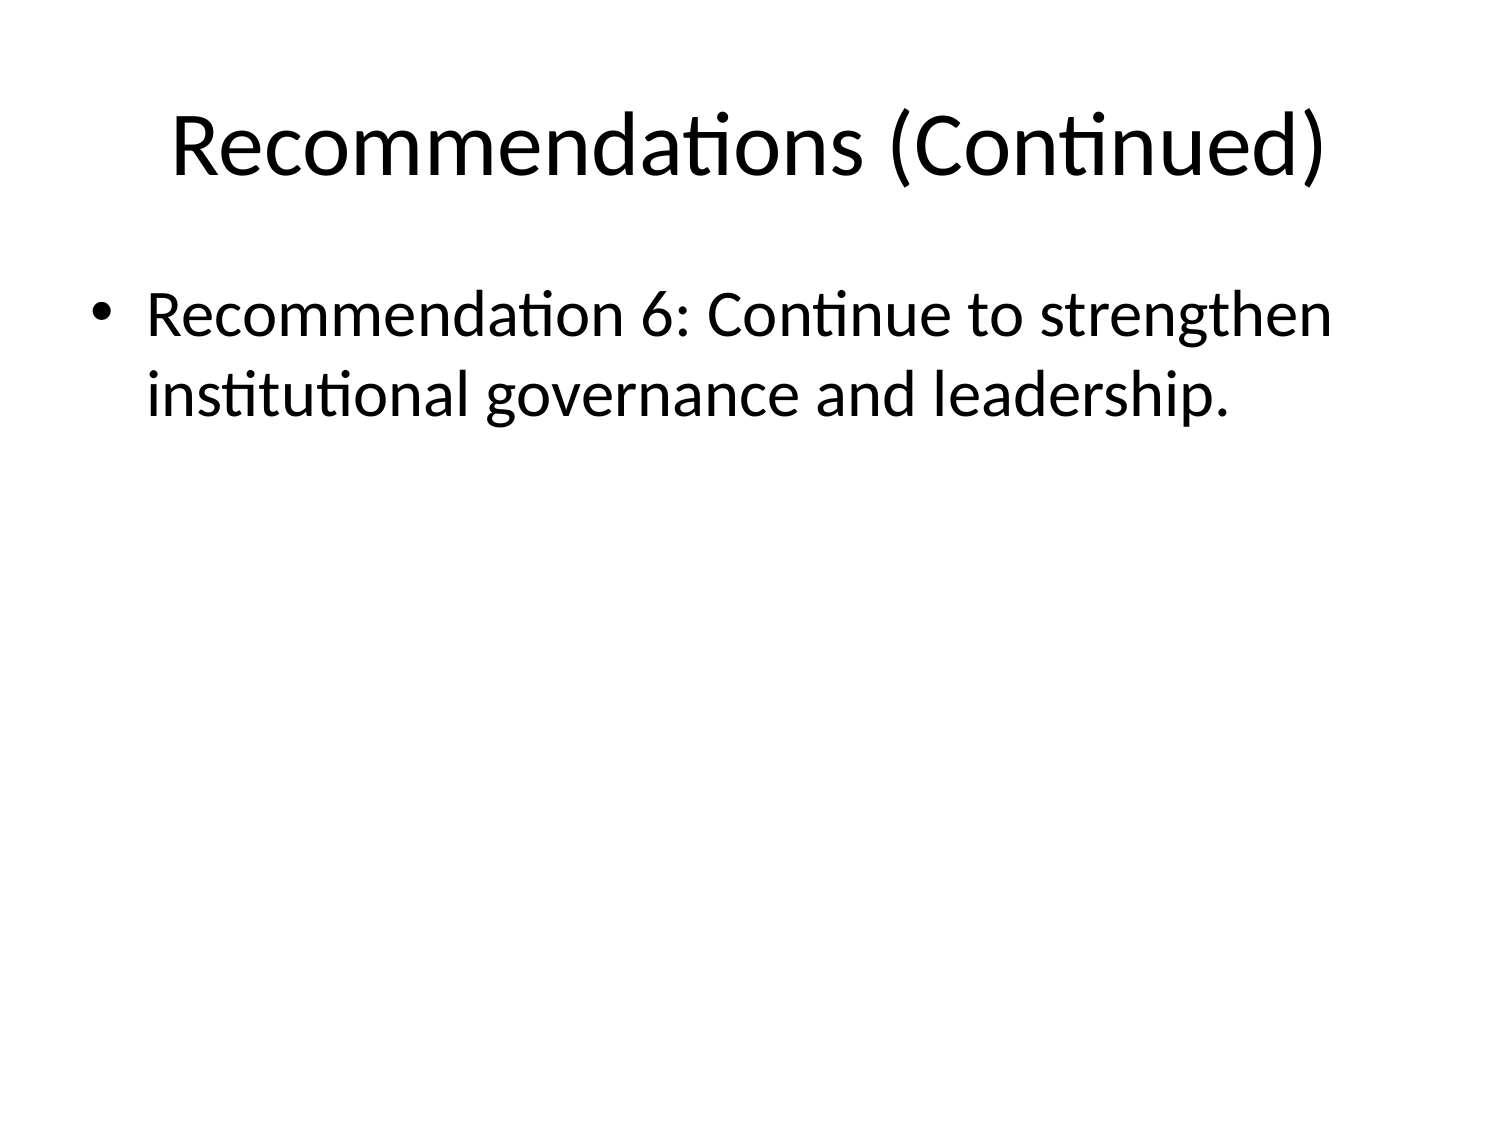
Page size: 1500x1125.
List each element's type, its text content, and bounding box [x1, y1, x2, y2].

title Recommendations (Continued) [75, 45, 1425, 233]
list Recommendation 6: Continue to strengthen institutional governance and leadership. [75, 262, 1425, 1005]
